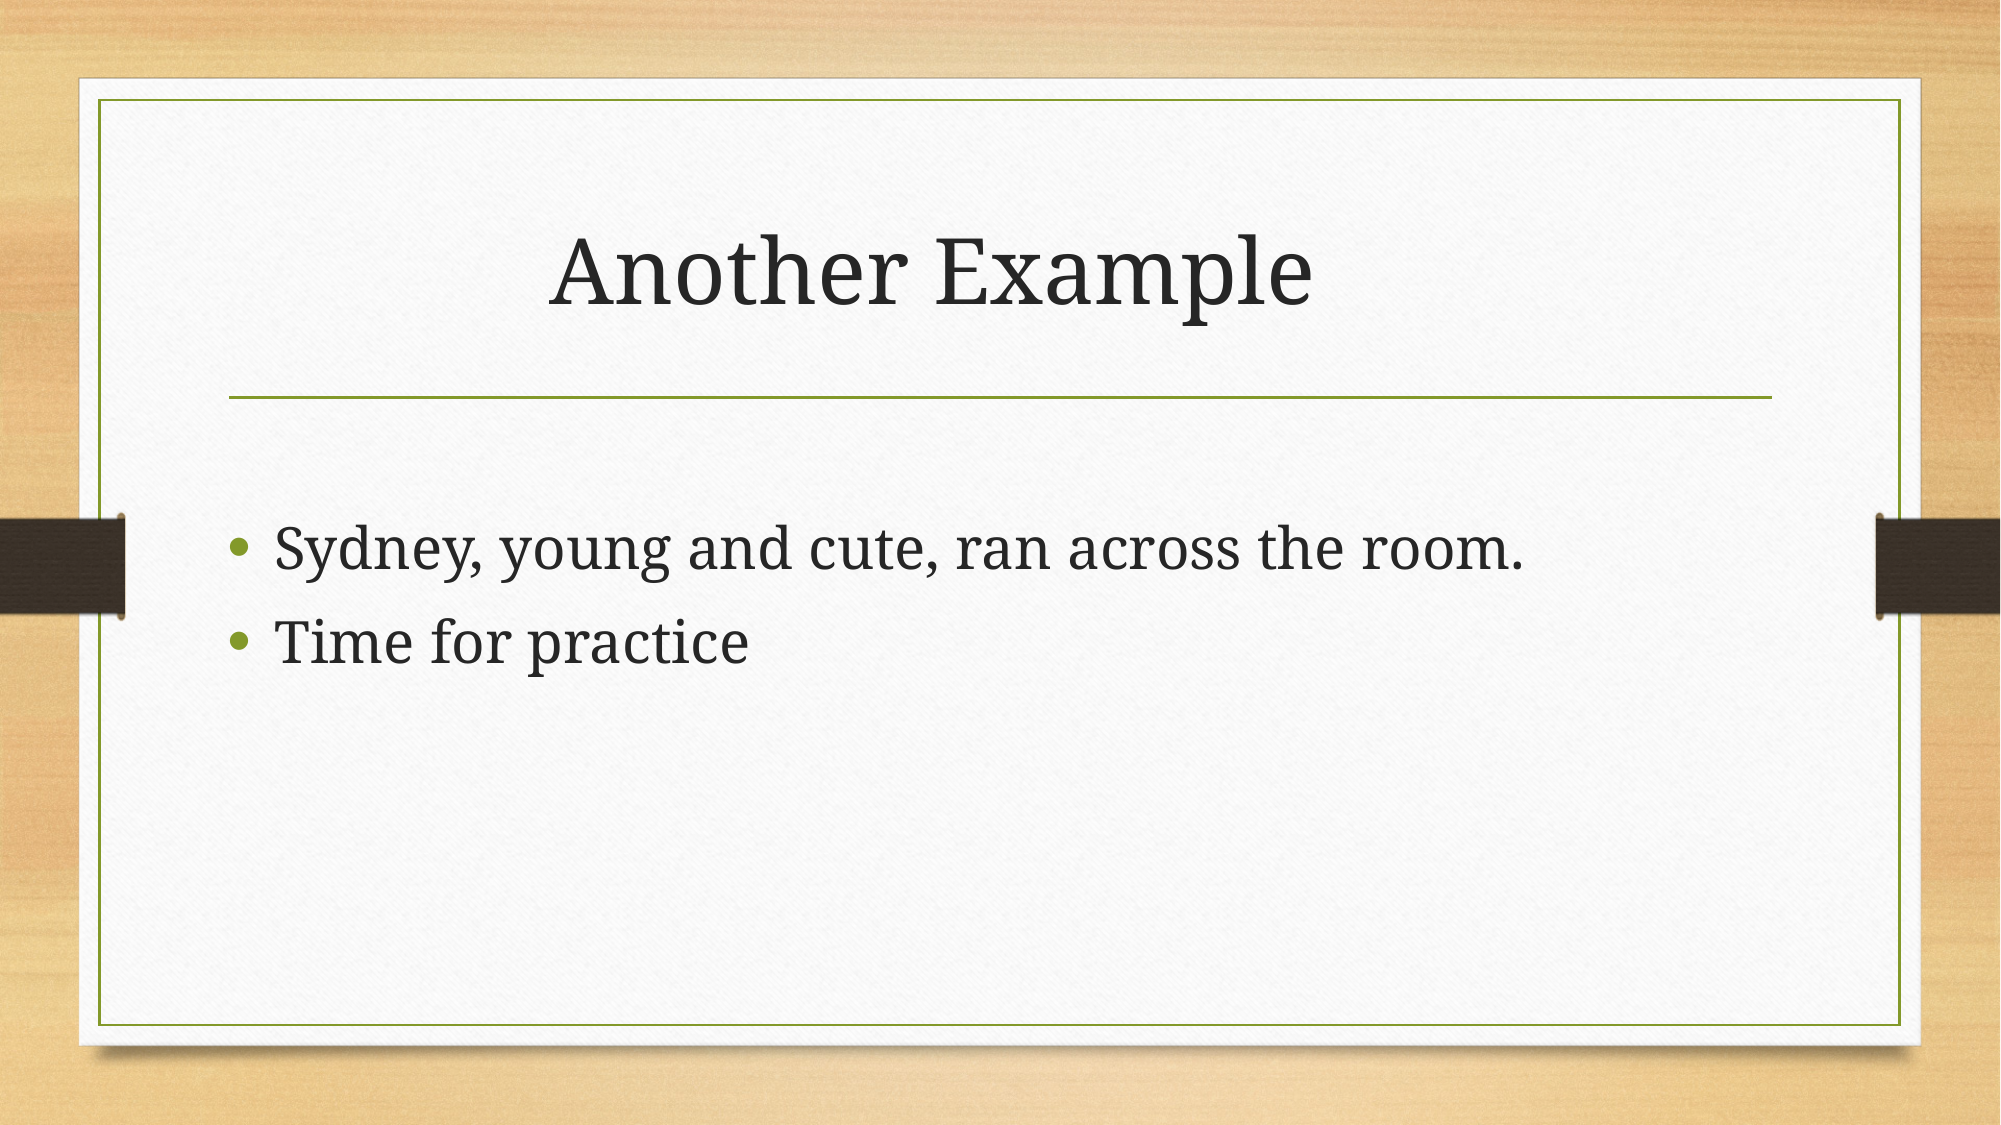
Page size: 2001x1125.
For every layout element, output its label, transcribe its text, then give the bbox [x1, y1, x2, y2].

picture [0, 0, 2001, 1125]
title Another Example [212, 161, 1788, 375]
list Sydney, young and cute, ran across the room. Time for practice [212, 419, 1788, 964]
